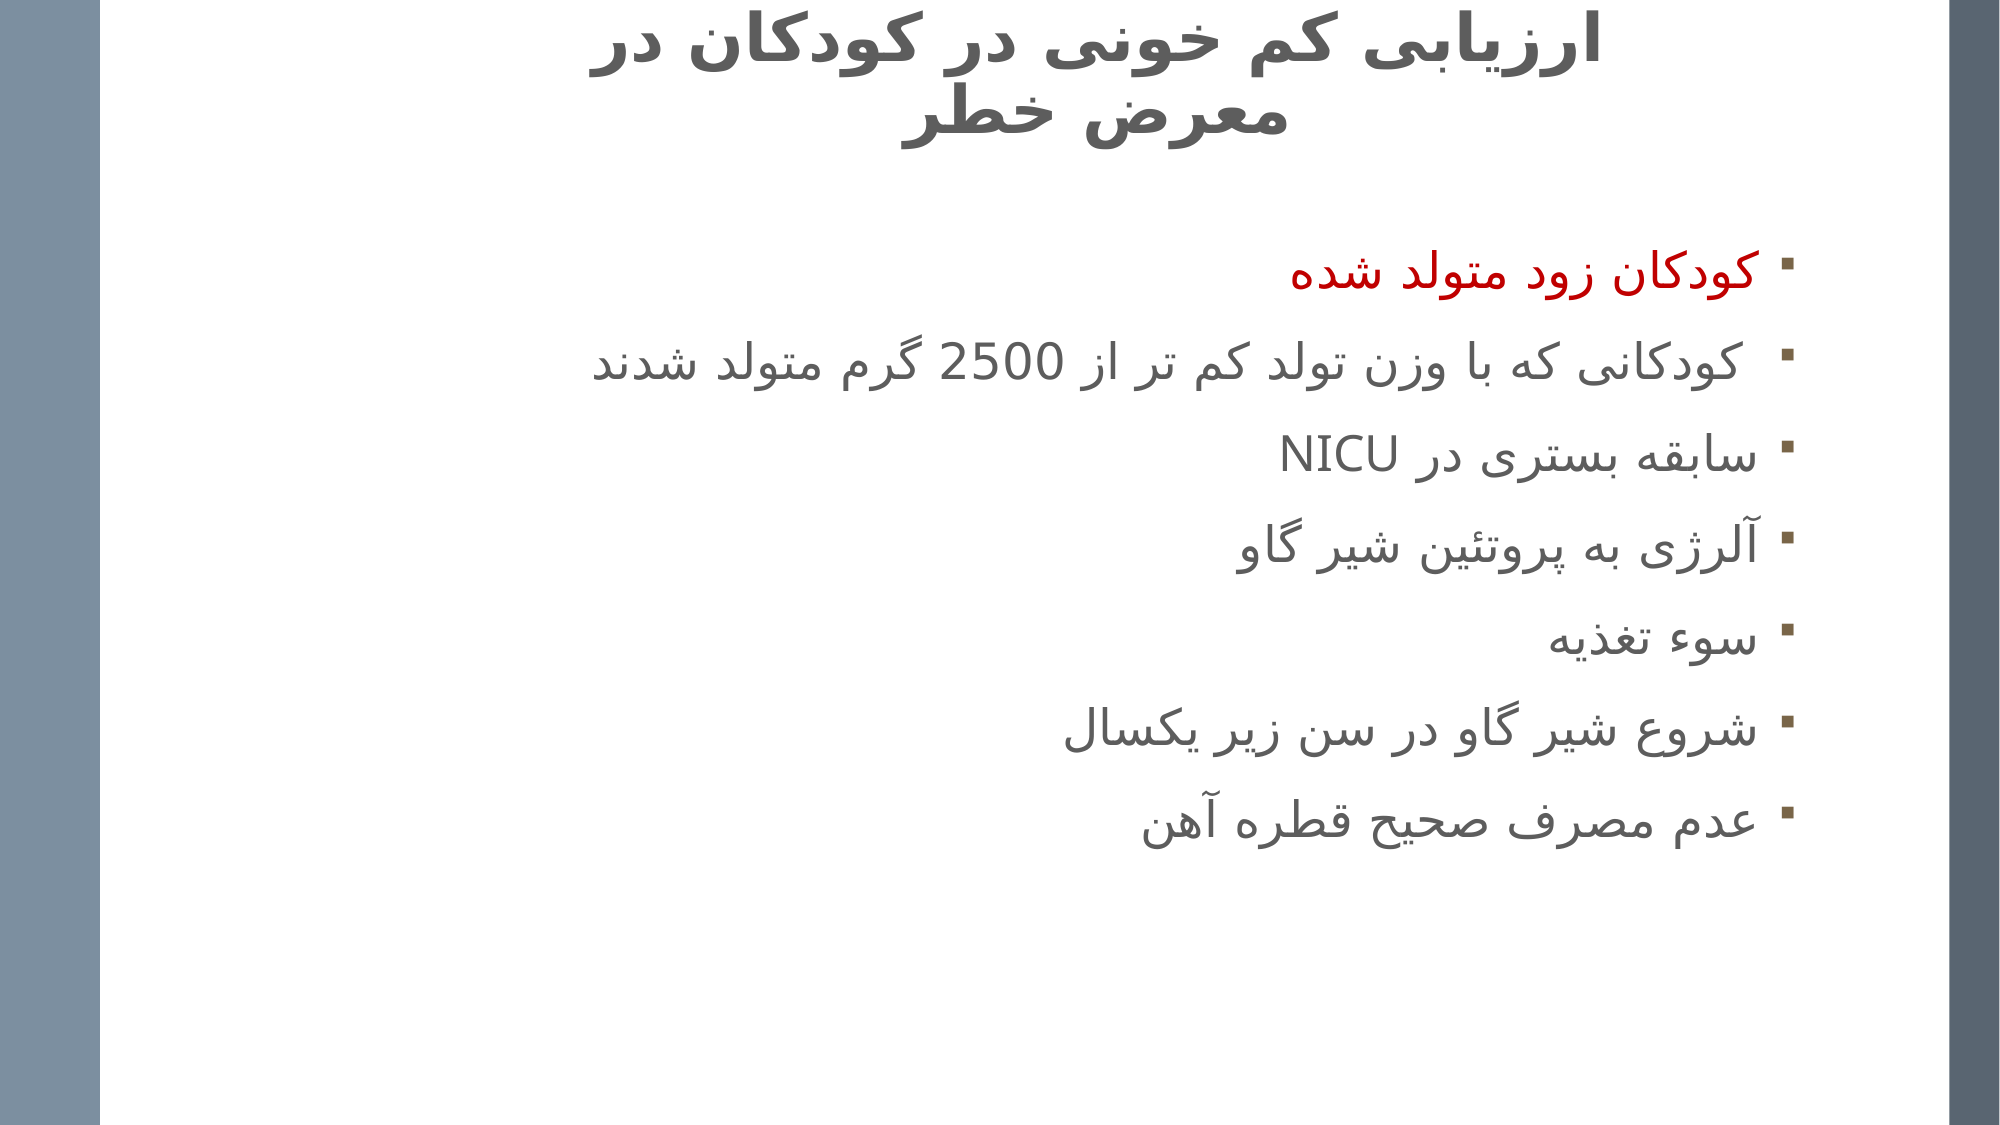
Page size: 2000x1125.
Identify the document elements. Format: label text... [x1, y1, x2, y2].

list کودکان زود متولد شده کودکانی که با وزن تولد کم تر از 2500 گرم متولد شدند سابقه بستری در NICU آلرژی به پروتئین شیر گاو سوء تغذیه شروع شیر گاو در سن زیر یکسال عدم مصرف صحیح قطره آهن [424, 237, 1878, 1018]
title ارزیابی کم خونی در کودکان در معرض خطر [537, 37, 1660, 156]
